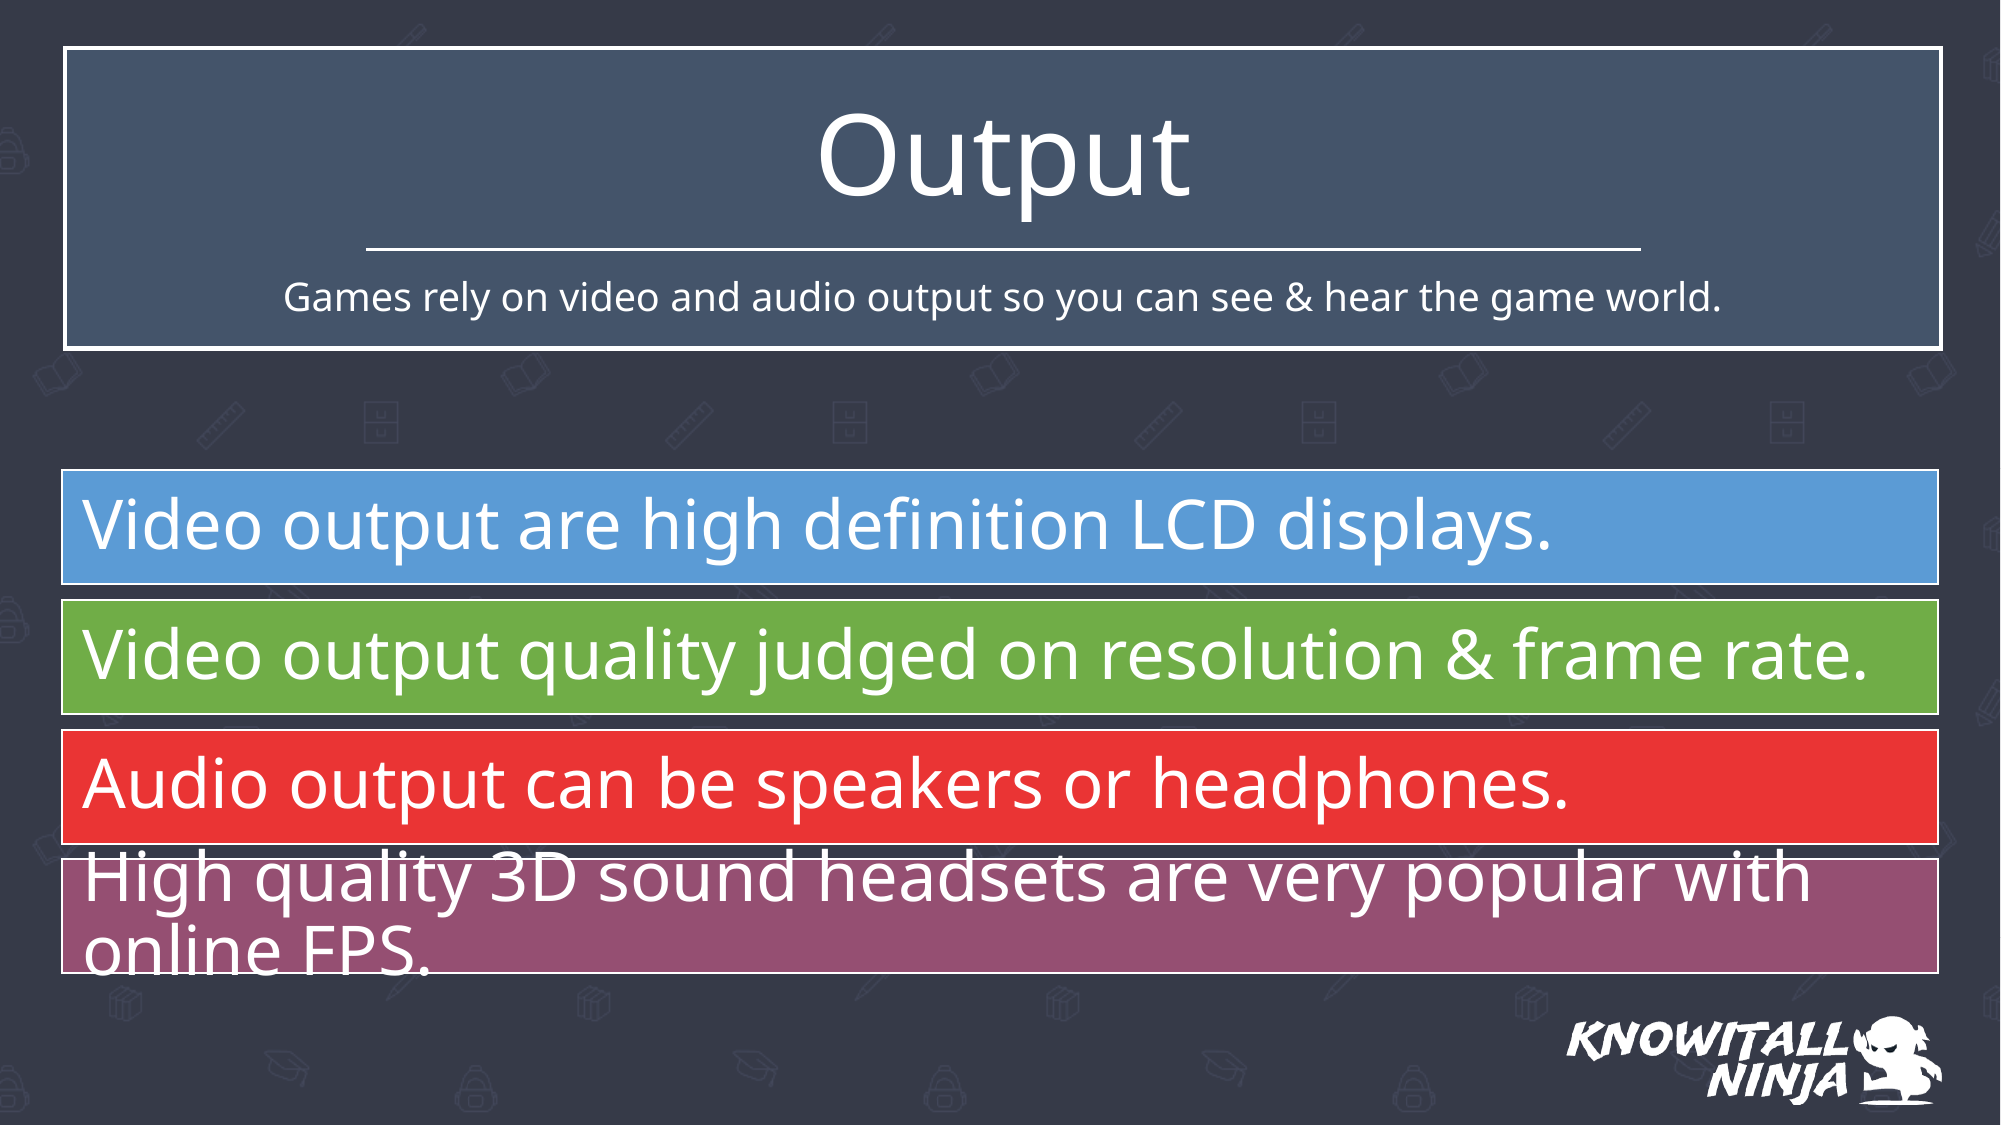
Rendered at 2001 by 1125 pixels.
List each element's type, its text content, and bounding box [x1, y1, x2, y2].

picture [0, 0, 2001, 1125]
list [61, 451, 1939, 992]
list Games rely on video and audio output so you can see & hear the game world. [140, 269, 1866, 349]
title Output [140, 48, 1866, 269]
